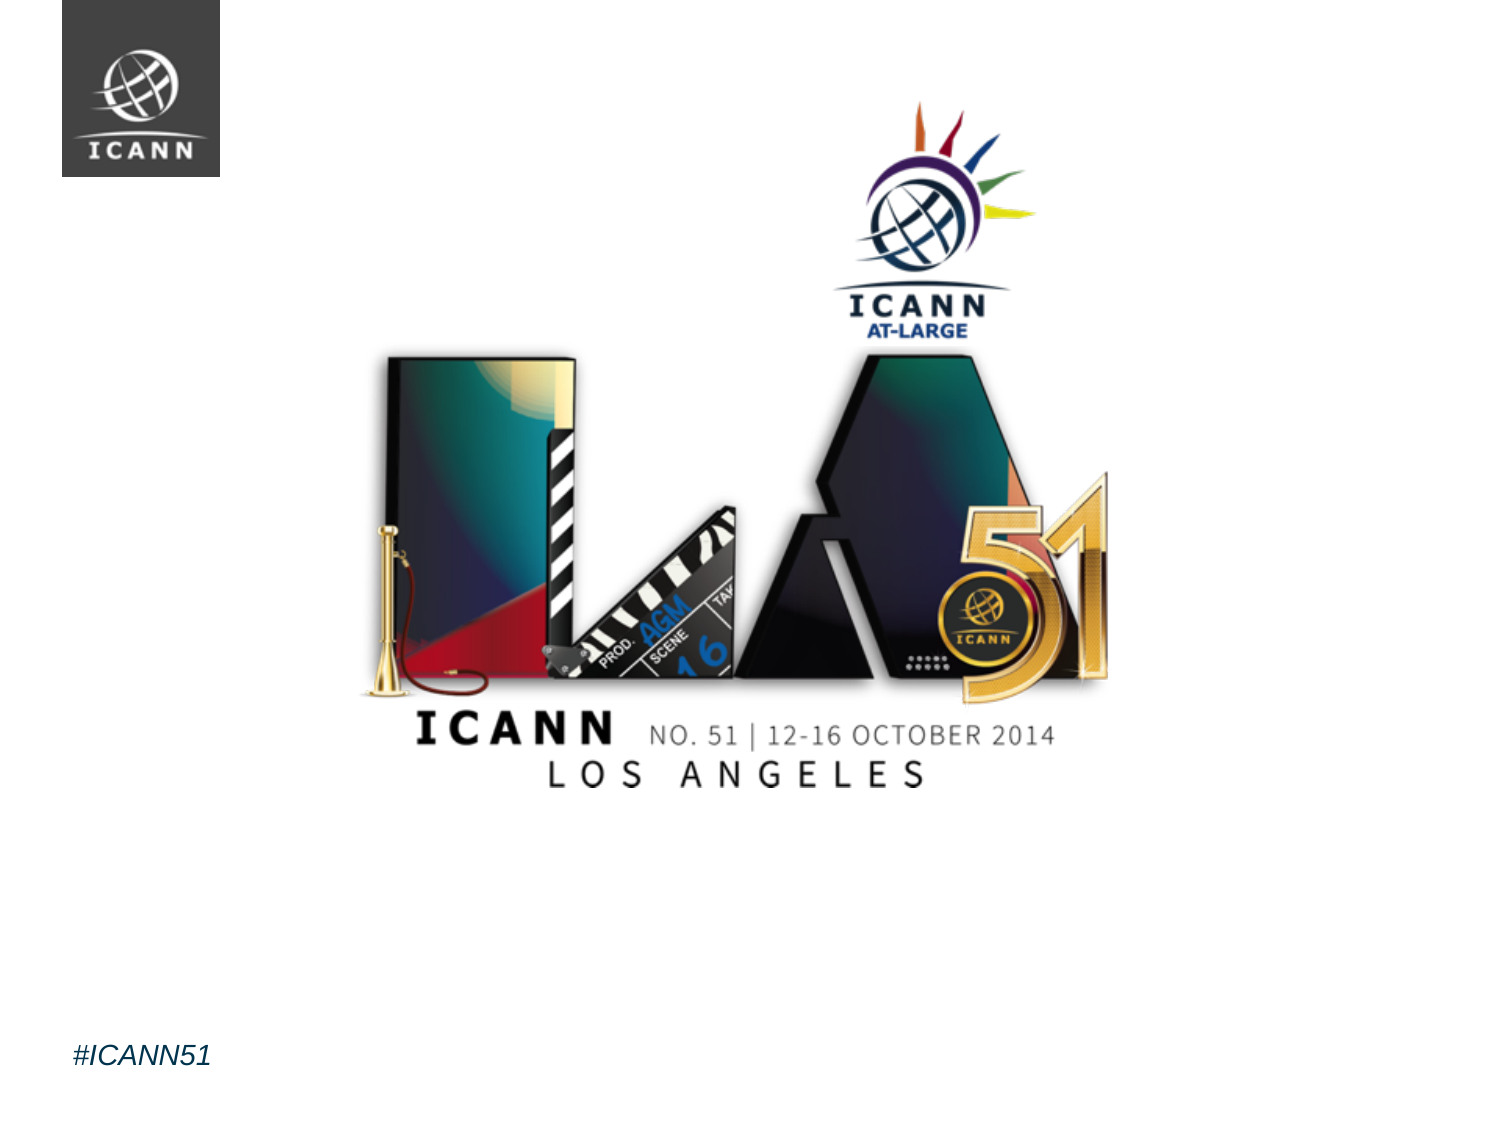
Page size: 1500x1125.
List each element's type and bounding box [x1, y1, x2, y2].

picture [356, 95, 1119, 788]
picture [62, 0, 220, 177]
